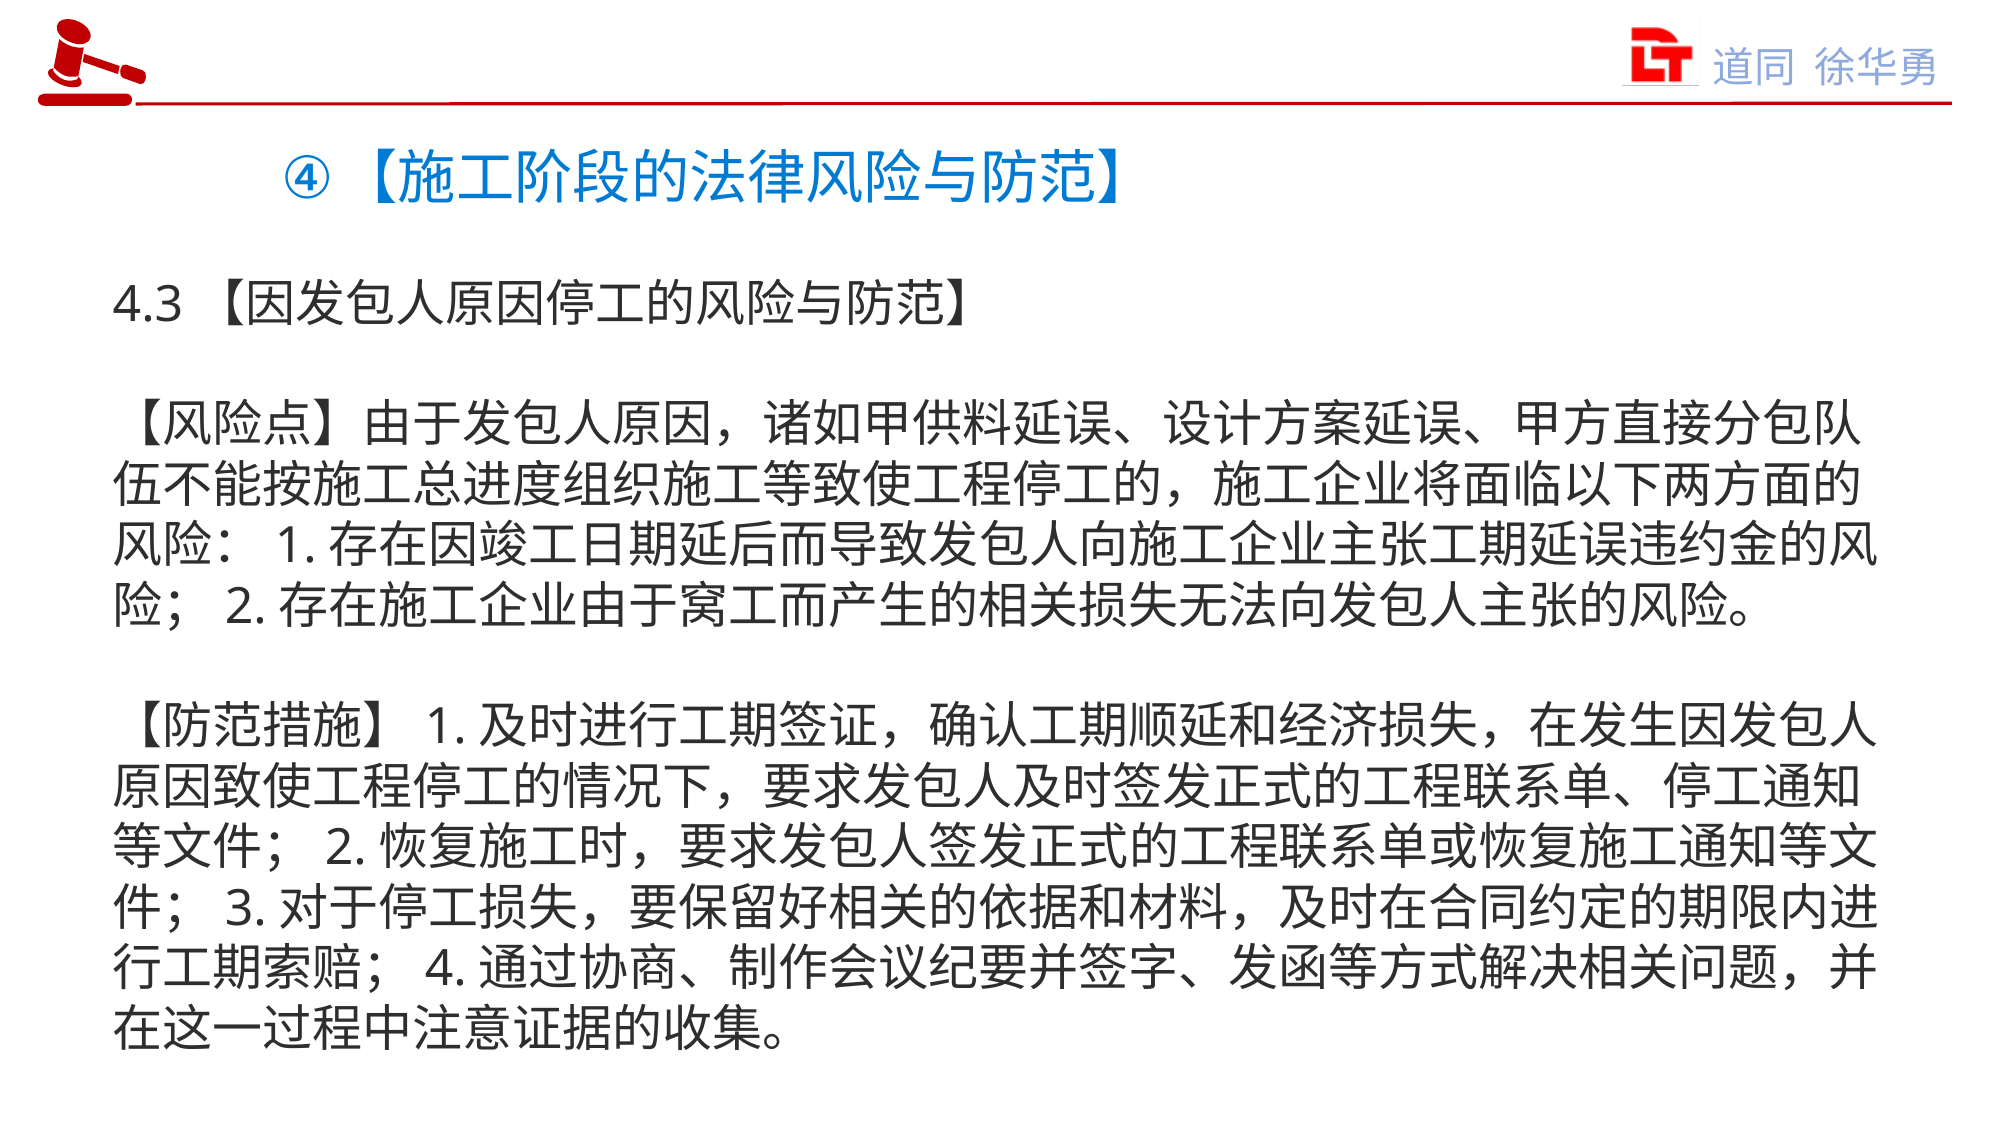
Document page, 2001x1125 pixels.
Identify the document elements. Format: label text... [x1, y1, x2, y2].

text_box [37, 17, 1954, 106]
picture [1622, 19, 1699, 97]
text_box 【施工阶段的法律风险与防范】 4.3【因发包人原因停工的风险与防范】 【风险点】由于发包人原因，诸如甲供料延误、设计方案延误、甲方直接分包队伍不能按施工总进度组织施工等致使工程停工的，施工企业将面临以下两方面的风险：1.存在因竣工日期延后而导致发包人向施工企业主张工期延误违约金的风险；2.存在施工企业由于窝工而产生的相关损失无法向发包人主张的风险。 【防范措施】1.及时进行工期签证，确认工期顺延和经济损失，在发生因发包人原因致使工程停工的情况下，要求发包人及时签发正式的工程联系单、停工通知等文件；2.恢复施工时，要求发包人签发正式的工程联系单或恢复施工通知等文件；3.对于停工损失，要保留好相关的依据和材料，及时在合同约定的期限内进行工期索赔；4.通过协商、制作会议纪要并签字、发函等方式解决相关问题，并在这一过程中注意证据的收集。 [98, 142, 1902, 1064]
